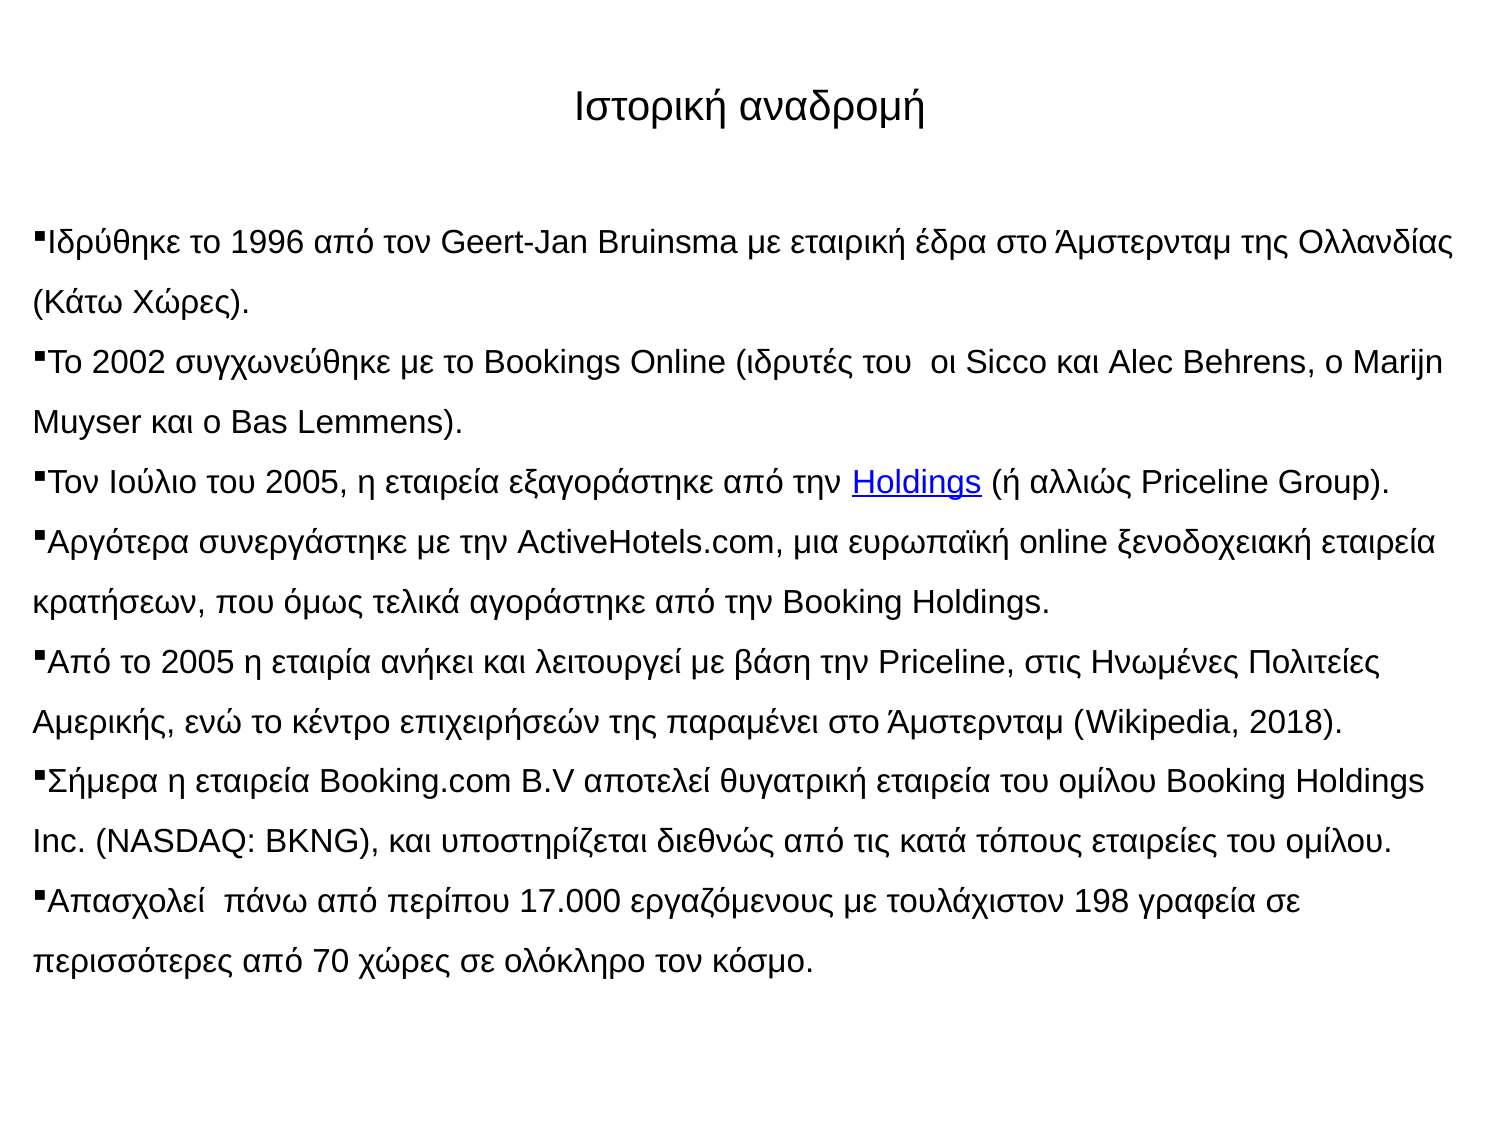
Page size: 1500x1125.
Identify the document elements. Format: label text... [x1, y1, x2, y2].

text_box Ιδρύθηκε το 1996 από τον Geert-Jan Bruinsma με εταιρική έδρα στο Άμστερνταμ της Ολλανδίας (Κάτω Χώρες). Το 2002 συγχωνεύθηκε με το Bookings Online (ιδρυτές του οι Sicco και Alec Behrens, ο Marijn Muyser και ο Bas Lemmens). Τον Ιούλιο του 2005, η εταιρεία εξαγοράστηκε από την Holdings (ή αλλιώς Priceline Group). Αργότερα συνεργάστηκε με την ActiveHotels.com, μια ευρωπαϊκή online ξενοδοχειακή εταιρεία κρατήσεων, που όμως τελικά αγοράστηκε από την Booking Holdings. Από το 2005 η εταιρία ανήκει και λειτουργεί με βάση την Priceline, στις Ηνωμένες Πολιτείες Αμερικής, ενώ το κέντρο επιχειρήσεών της παραμένει στο Άμστερνταμ (Wikipedia, 2018). Σήμερα η εταιρεία Booking.com B.V αποτελεί θυγατρική εταιρεία του ομίλου Booking Holdings Inc. (NASDAQ: BKNG), και υποστηρίζεται διεθνώς από τις κατά τόπους εταιρείες του ομίλου. Απασχολεί πάνω από περίπου 17.000 εργαζόμενους με τουλάχιστον 198 γραφεία σε περισσότερες από 70 χώρες σε ολόκληρο τον κόσμο. [17, 193, 1489, 987]
text_box Ιστορική αναδρομή [559, 71, 941, 137]
